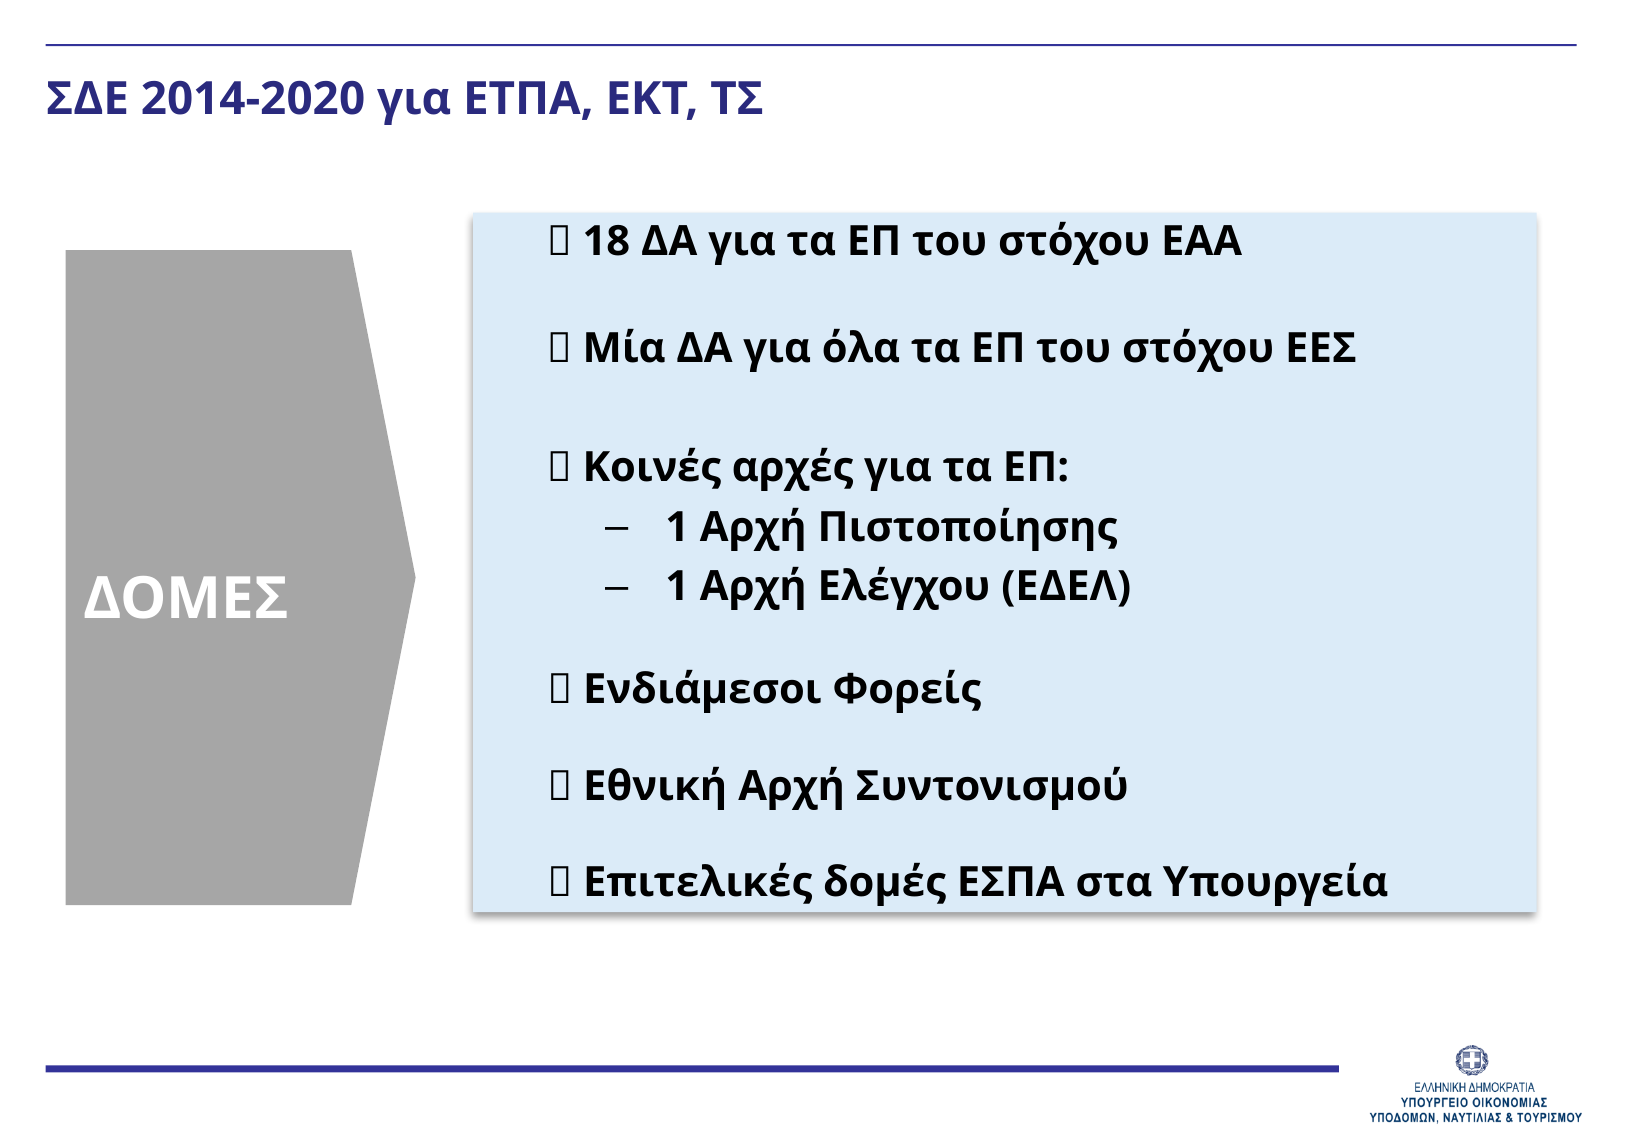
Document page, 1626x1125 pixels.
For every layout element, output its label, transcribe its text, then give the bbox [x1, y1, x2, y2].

text_box  18 ΔΑ για τα ΕΠ του στόχου ΕΑΑ  Mία ΔΑ για όλα τα ΕΠ του στόχου ΕΕΣ  Κοινές αρχές για τα ΕΠ: 1 Αρχή Πιστοποίησης 1 Αρχή Ελέγχου (ΕΔΕΛ)  Ενδιάμεσοι Φορείς  Εθνική Αρχή Συντονισμού  Επιτελικές δομές ΕΣΠΑ στα Υπουργεία [473, 212, 1537, 913]
text_box ΣΔΕ 2014-2020 για ΕΤΠΑ, ΕΚΤ, ΤΣ [46, 68, 1577, 143]
text_box ΔΟΜΕΣ [65, 250, 416, 906]
picture [1339, 1045, 1605, 1125]
